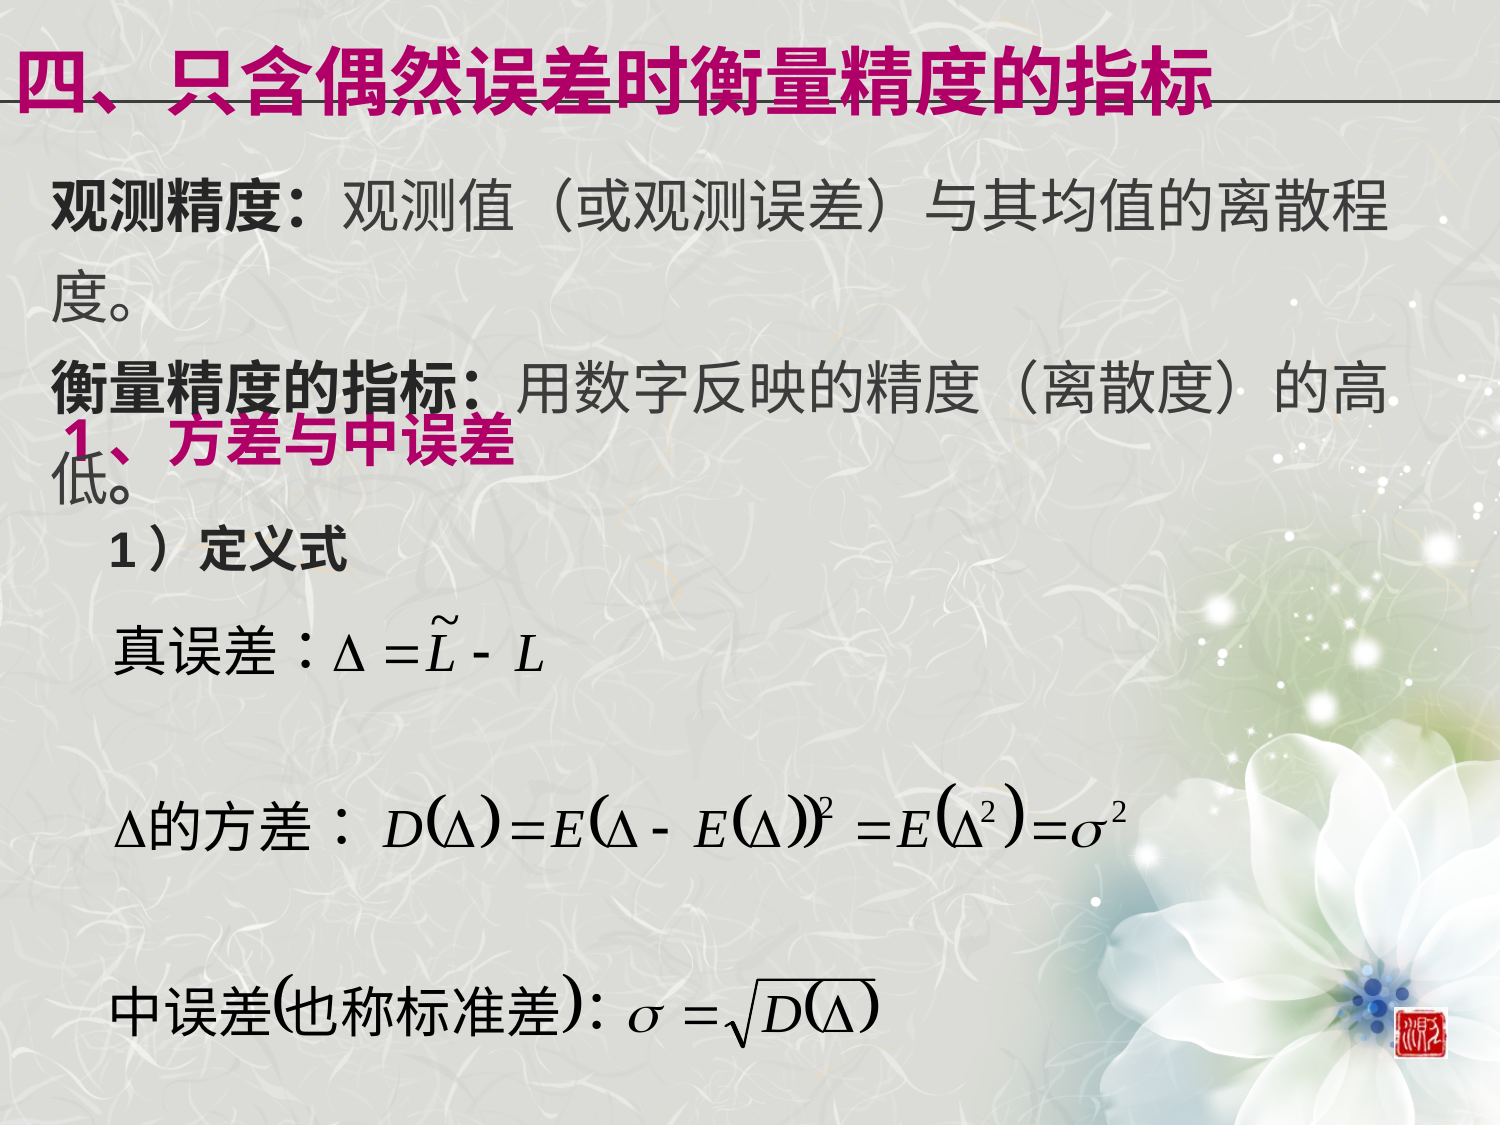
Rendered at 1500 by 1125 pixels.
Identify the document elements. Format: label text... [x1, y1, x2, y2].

text_box 观测精度：观测值（或观测误差）与其均值的离散程度。 衡量精度的指标：用数字反映的精度（离散度）的高低。 [35, 140, 1500, 610]
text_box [105, 609, 1141, 1059]
text_box 四、只含偶然误差时衡量精度的指标 [0, 0, 1500, 178]
picture [0, 178, 1500, 1125]
